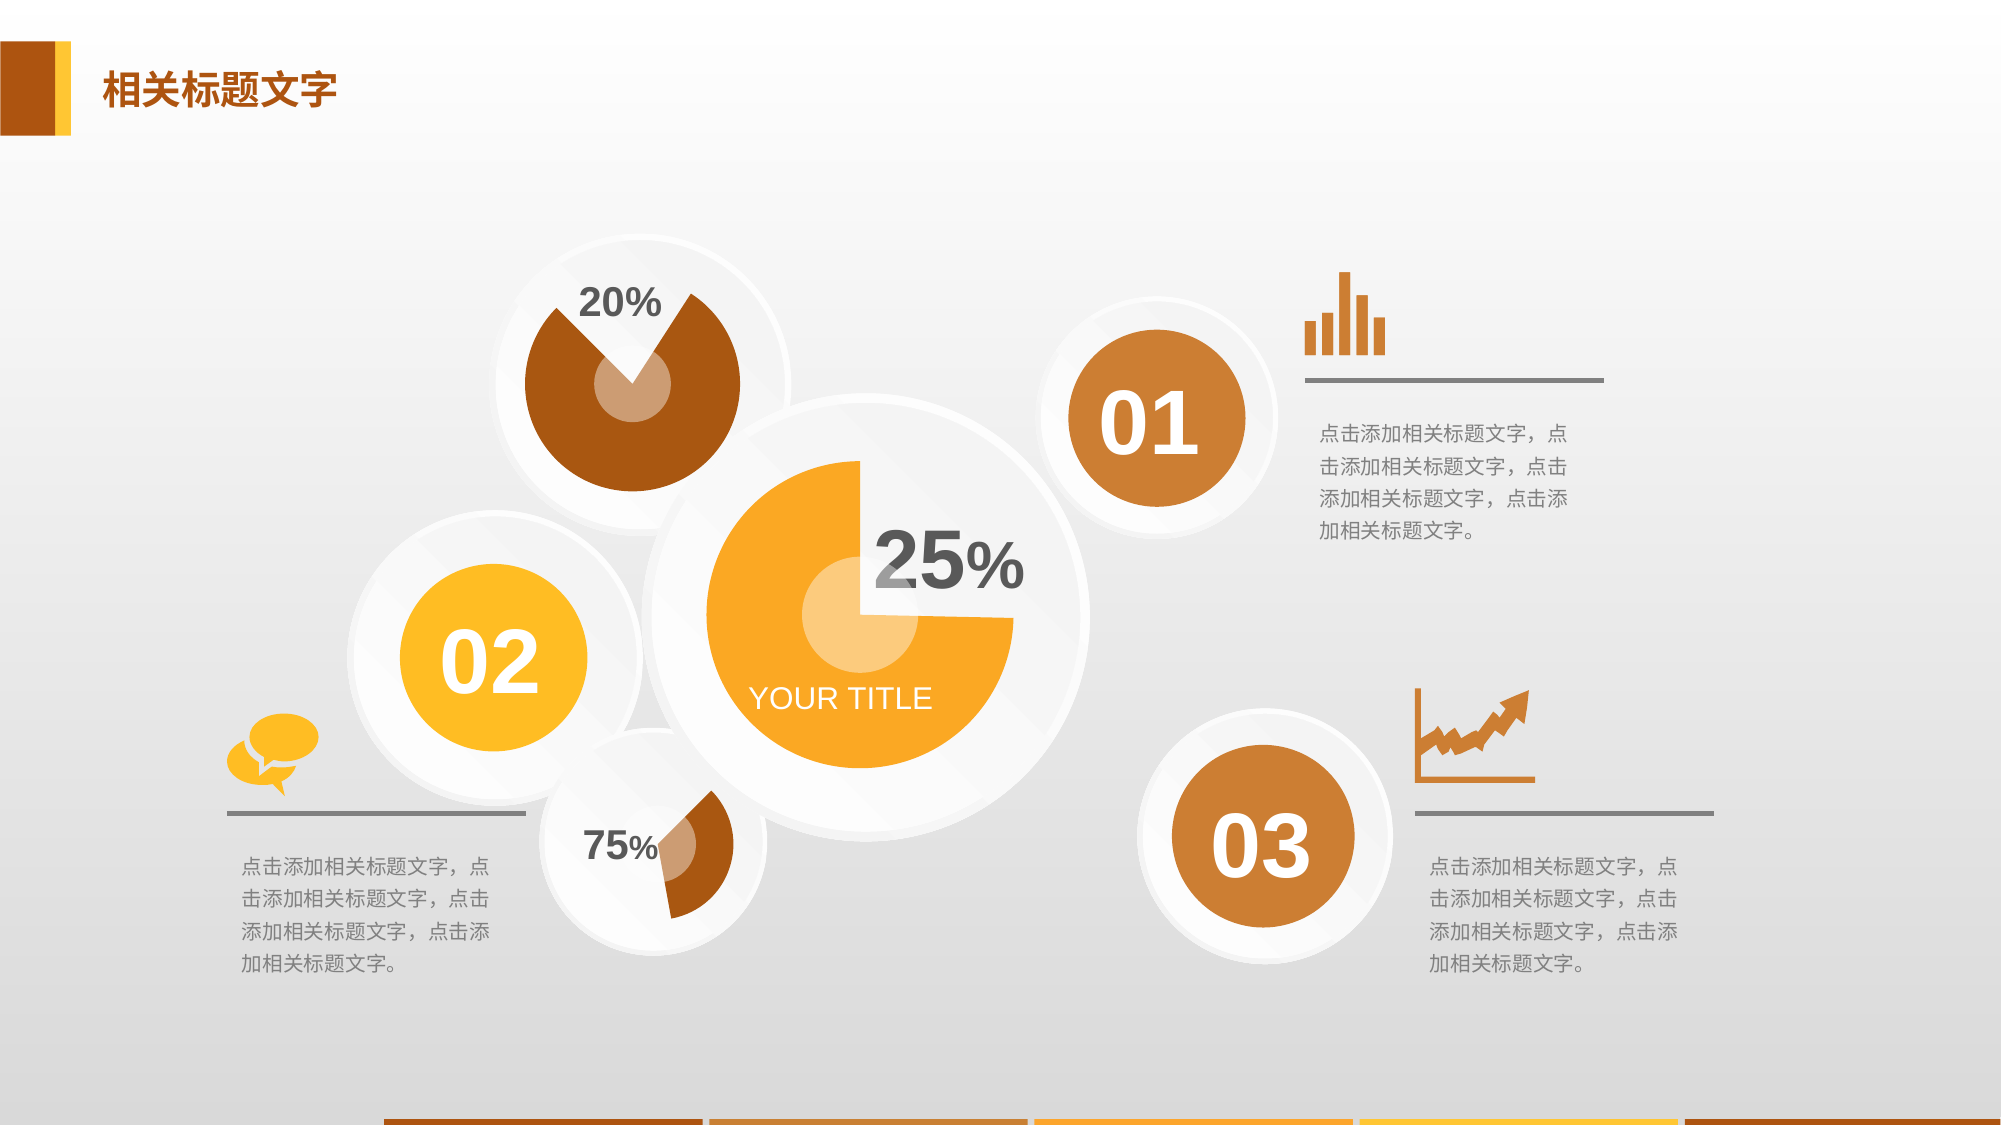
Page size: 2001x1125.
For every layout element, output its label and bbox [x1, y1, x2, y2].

text_box [0, 41, 2001, 1125]
